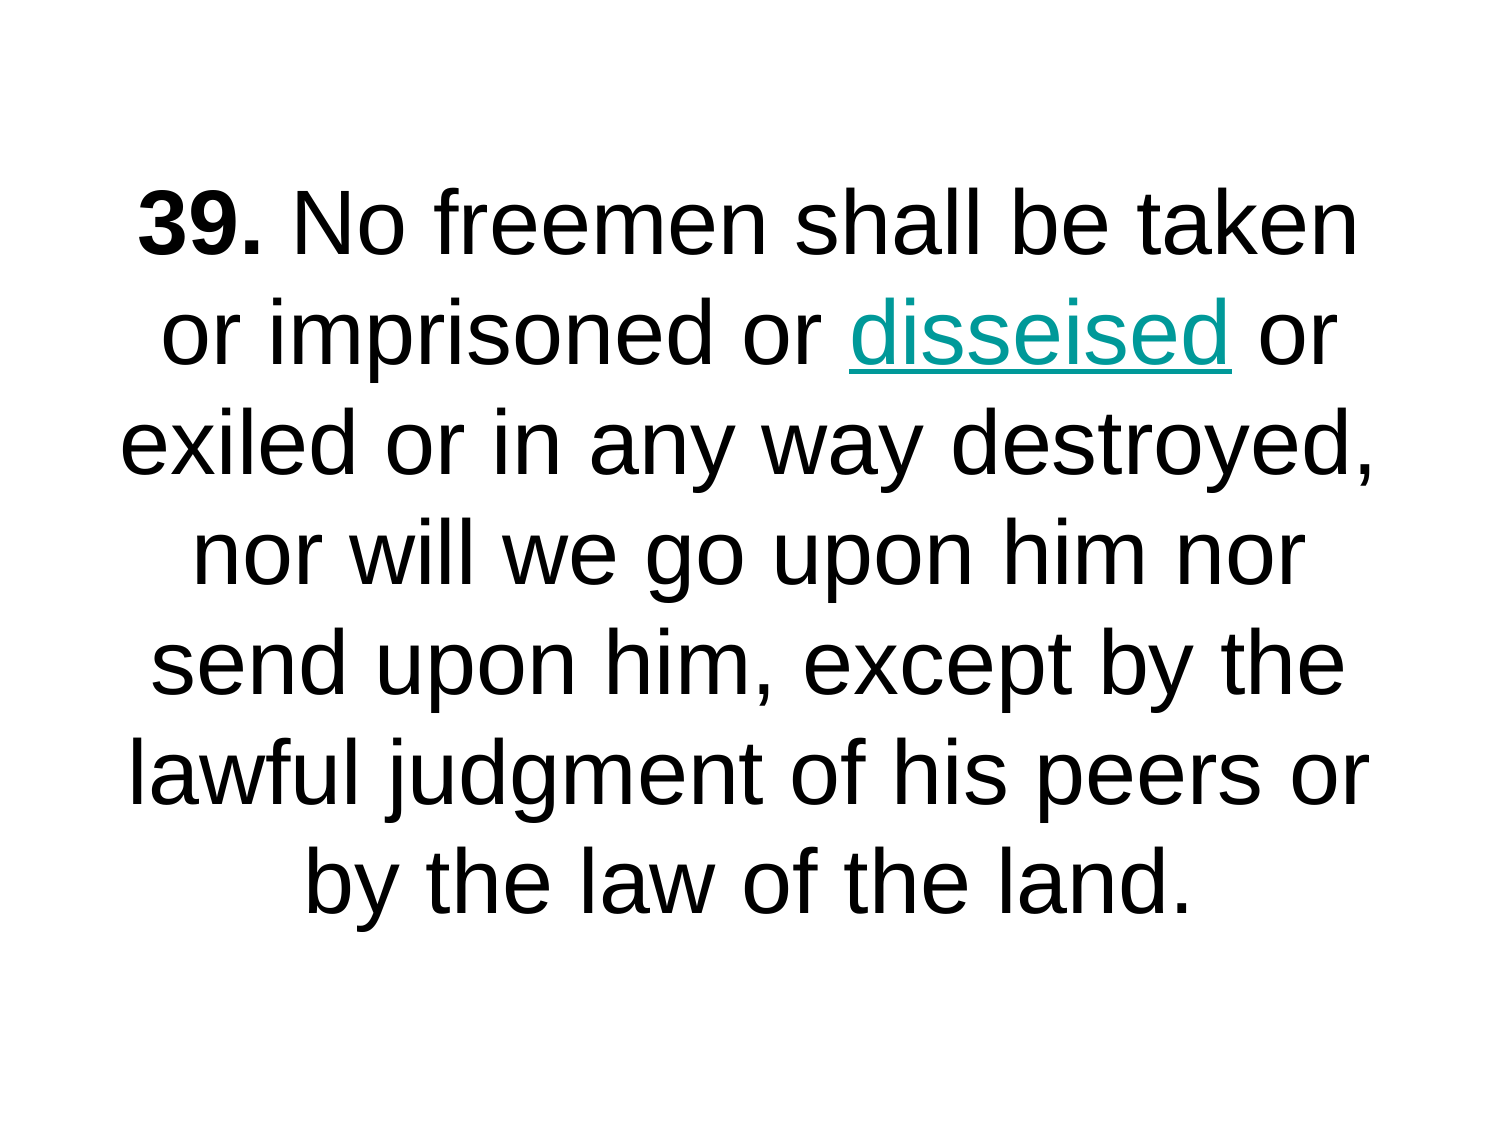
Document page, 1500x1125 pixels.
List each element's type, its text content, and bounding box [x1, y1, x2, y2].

title 39. No freemen shall be taken or imprisoned or disseised or exiled or in any way destroyed, nor will we go upon him nor send upon him, except by the lawful judgment of his peers or by the law of the land. [74, 44, 1426, 1051]
